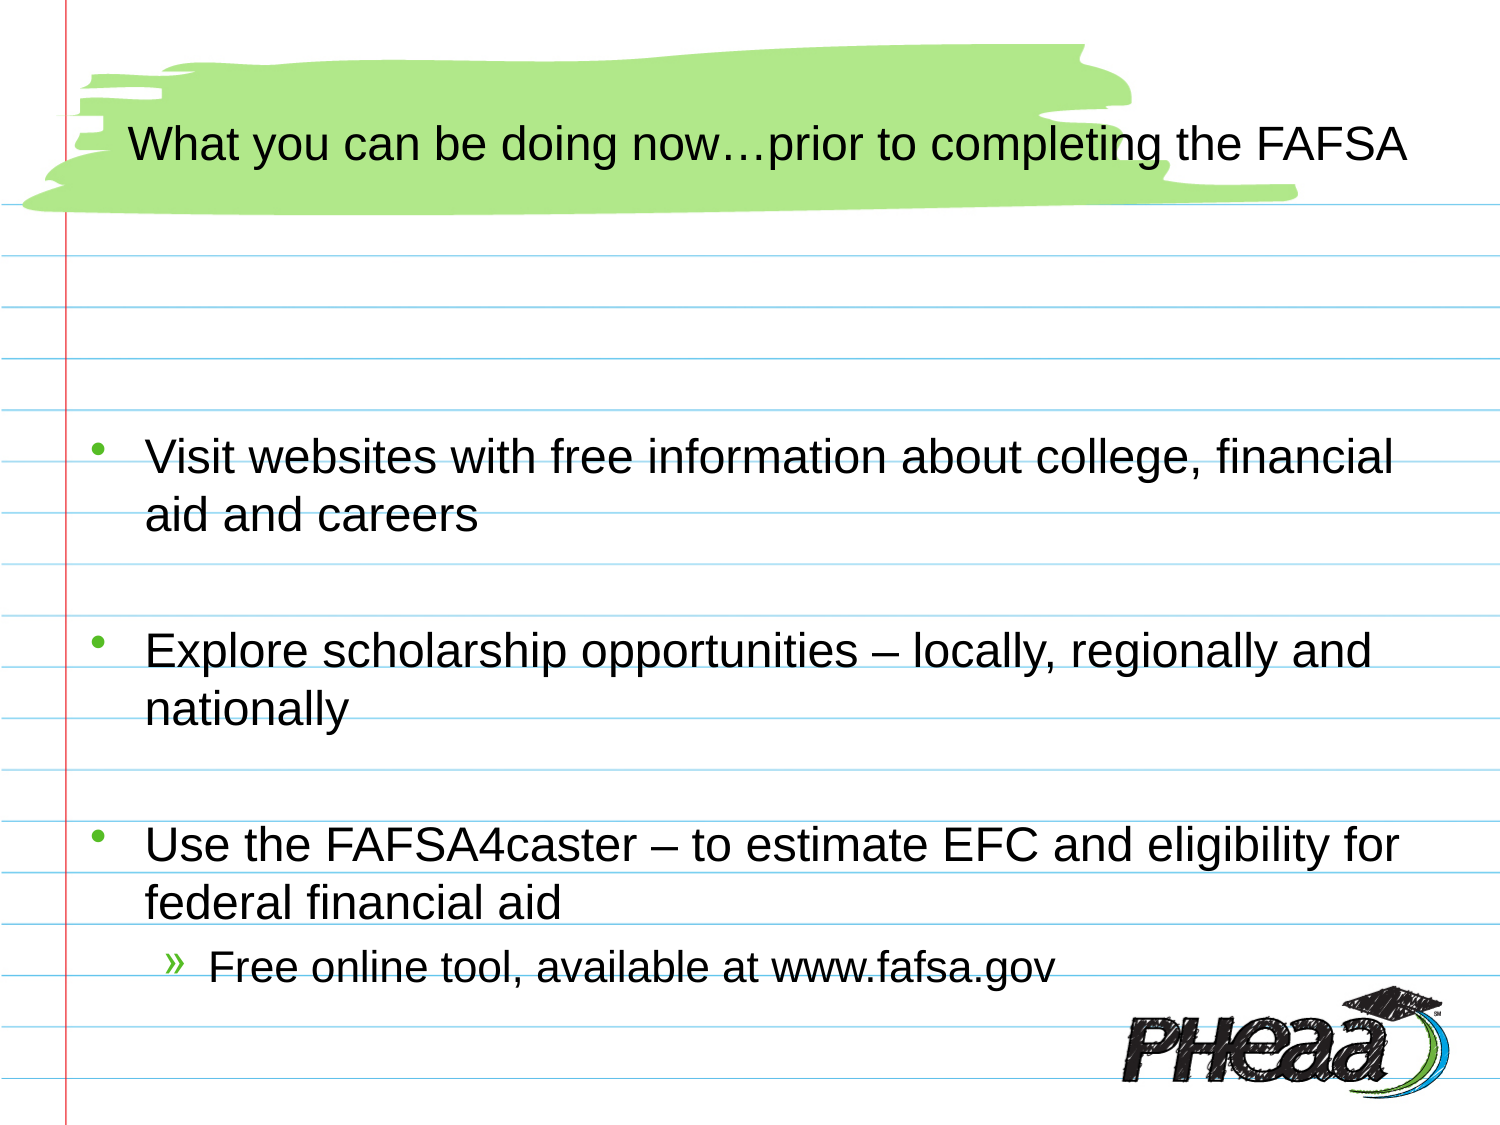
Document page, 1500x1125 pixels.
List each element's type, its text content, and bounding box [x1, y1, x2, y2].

title What you can be doing now…prior to completing the FAFSA [112, 82, 1463, 200]
list Visit websites with free information about college, financial aid and careers Explore scholarship opportunities – locally, regionally and nationally Use the FAFSA4caster – to estimate EFC and eligibility for federal financial aid Free online tool, available at www.fafsa.gov [75, 350, 1425, 1005]
picture [0, 0, 1500, 1125]
